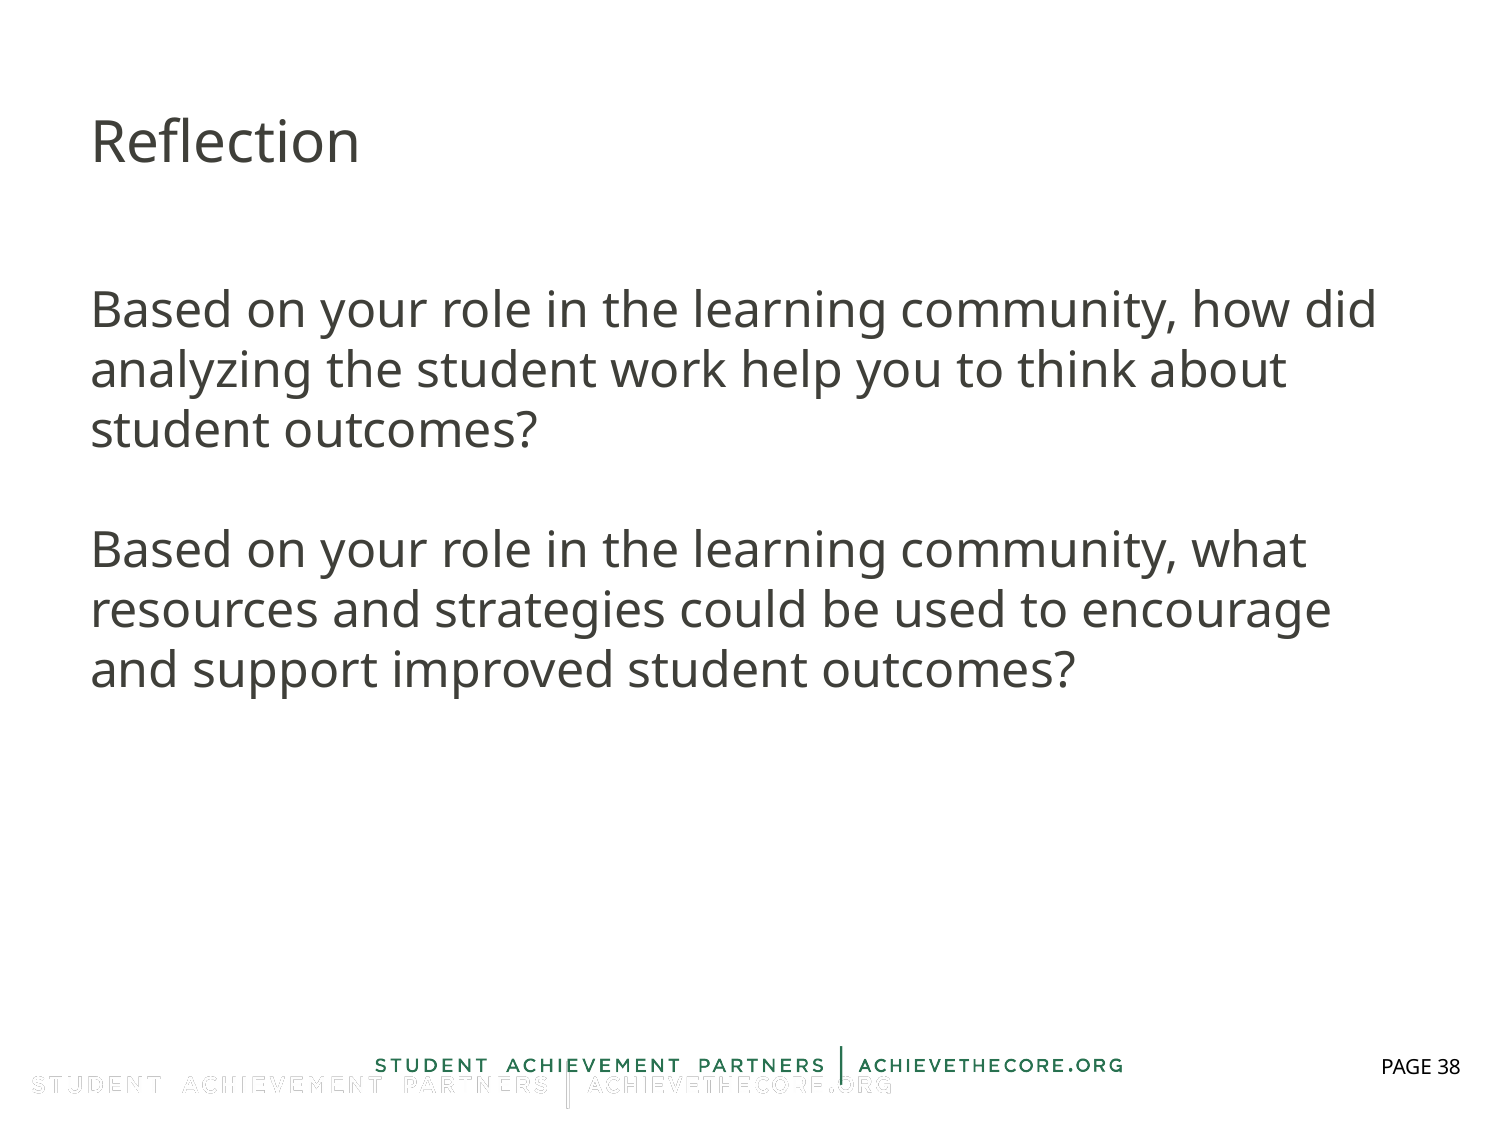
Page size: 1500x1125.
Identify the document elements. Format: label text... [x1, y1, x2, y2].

title Reflection [75, 45, 1425, 233]
list Based on your role in the learning community, how did analyzing the student work help you to think about student outcomes? Based on your role in the learning community, what resources and strategies could be used to encourage and support improved student outcomes? [75, 262, 1425, 1005]
picture [12, 1046, 1122, 1112]
